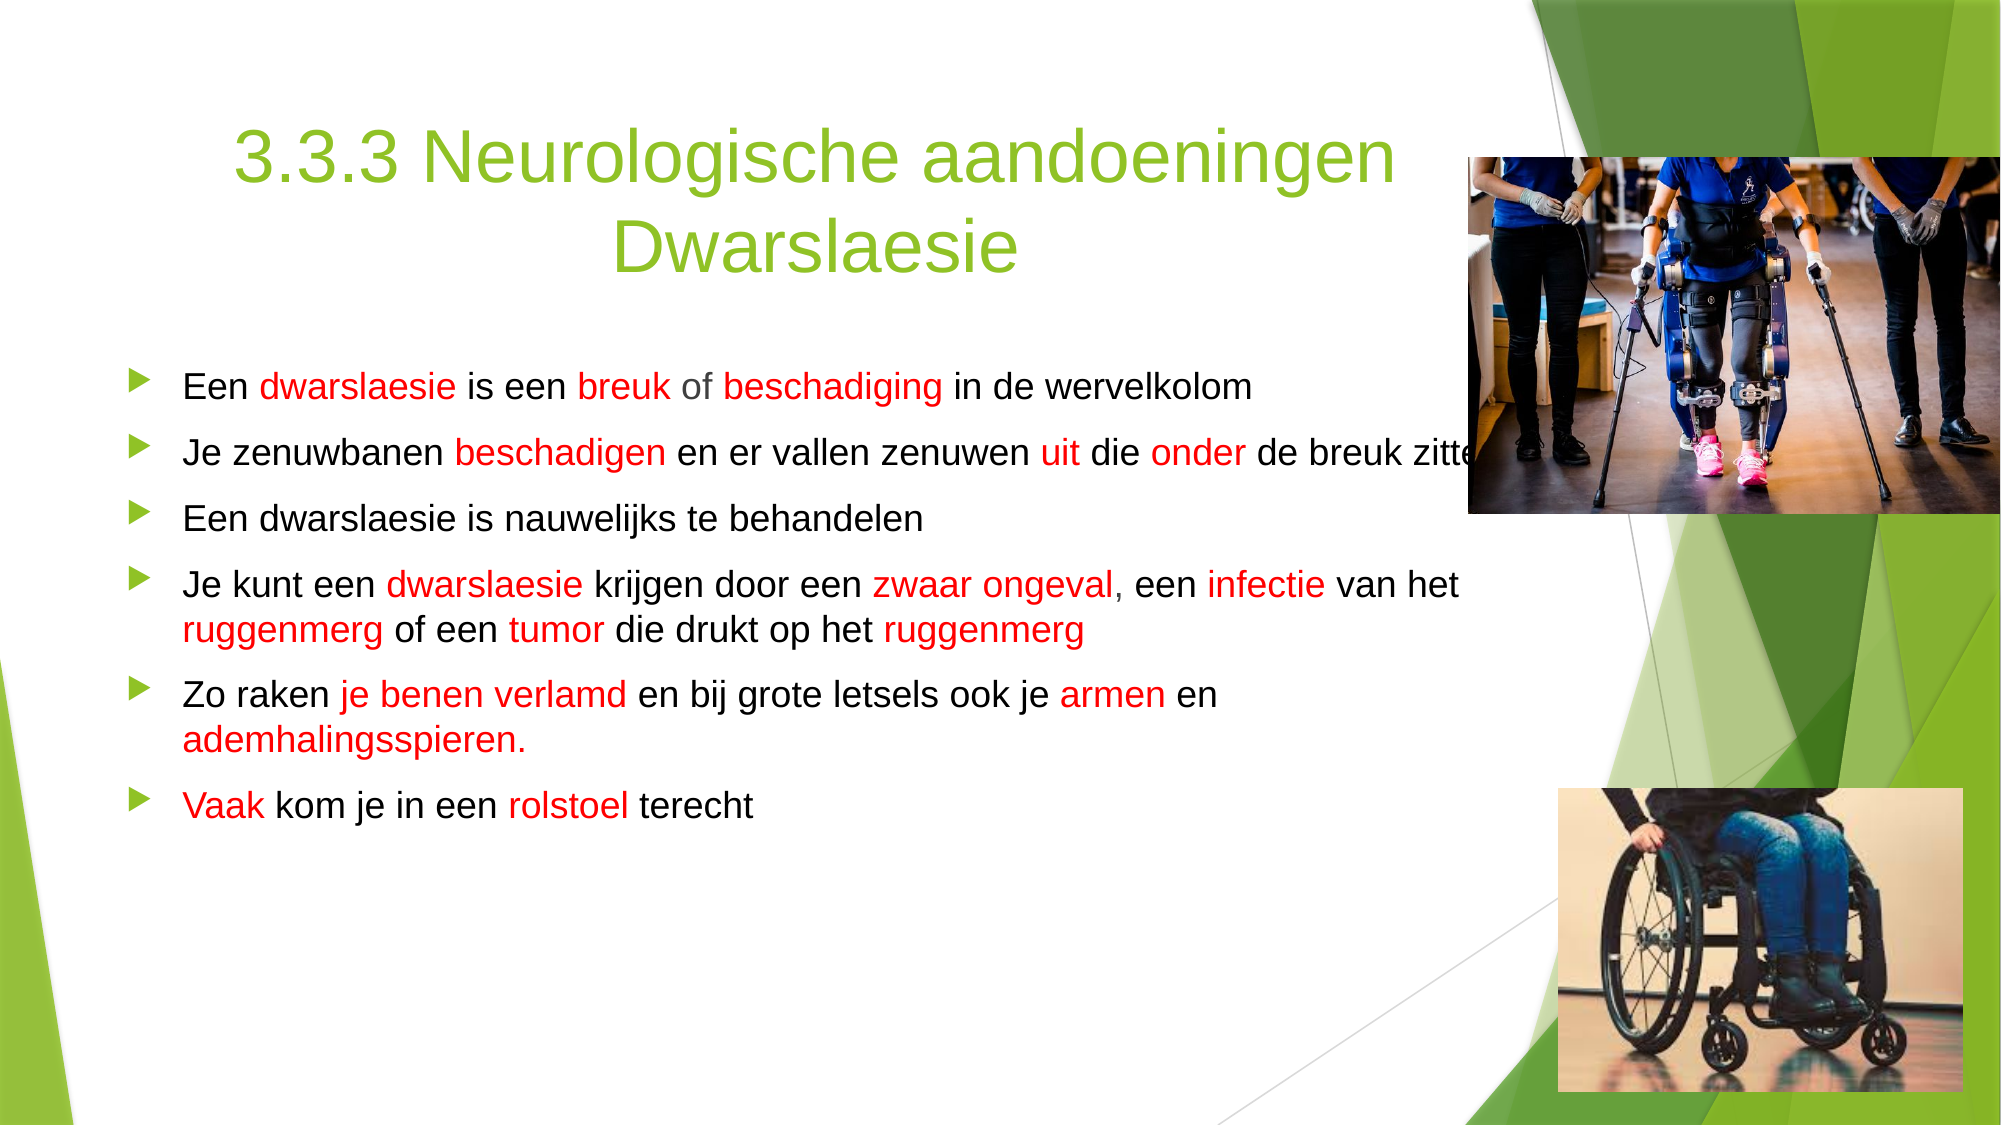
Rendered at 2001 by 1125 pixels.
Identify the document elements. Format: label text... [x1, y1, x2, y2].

title 3.3.3 Neurologische aandoeningen Dwarslaesie [111, 99, 1522, 317]
picture [1468, 156, 2000, 515]
list Een dwarslaesie is een breuk of beschadiging in de wervelkolom Je zenuwbanen beschadigen en er vallen zenuwen uit die onder de breuk zitten Een dwarslaesie is nauwelijks te behandelen Je kunt een dwarslaesie krijgen door een zwaar ongeval, een infectie van het ruggenmerg of een tumor die drukt op het ruggenmerg Zo raken je benen verlamd en bij grote letsels ook je armen en ademhalingsspieren. Vaak kom je in een rolstoel terecht [111, 354, 1522, 992]
picture [1557, 787, 1964, 1092]
